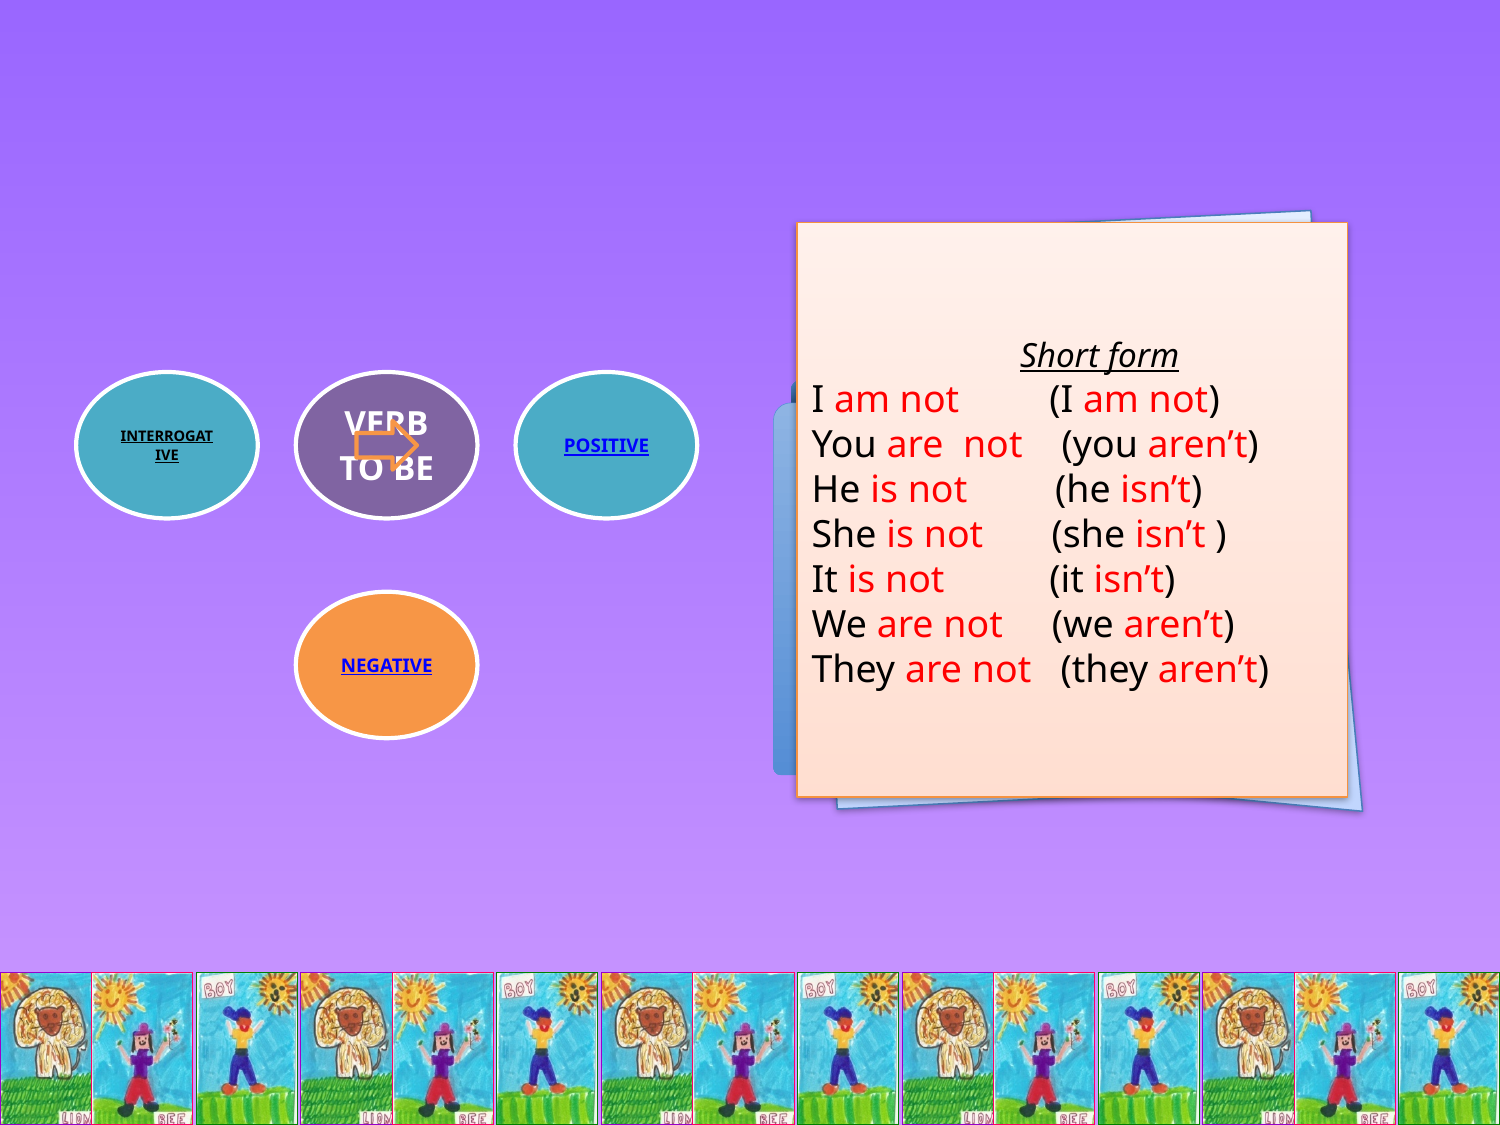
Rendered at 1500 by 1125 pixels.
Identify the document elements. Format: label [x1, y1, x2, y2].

text_box [601, 972, 899, 1125]
text_box [1202, 972, 1500, 1125]
text_box [23, 152, 751, 739]
text_box [901, 972, 1200, 1125]
text_box [0, 972, 298, 1125]
text_box [796, 222, 1385, 798]
text_box [773, 354, 791, 776]
text_box [300, 972, 598, 1125]
